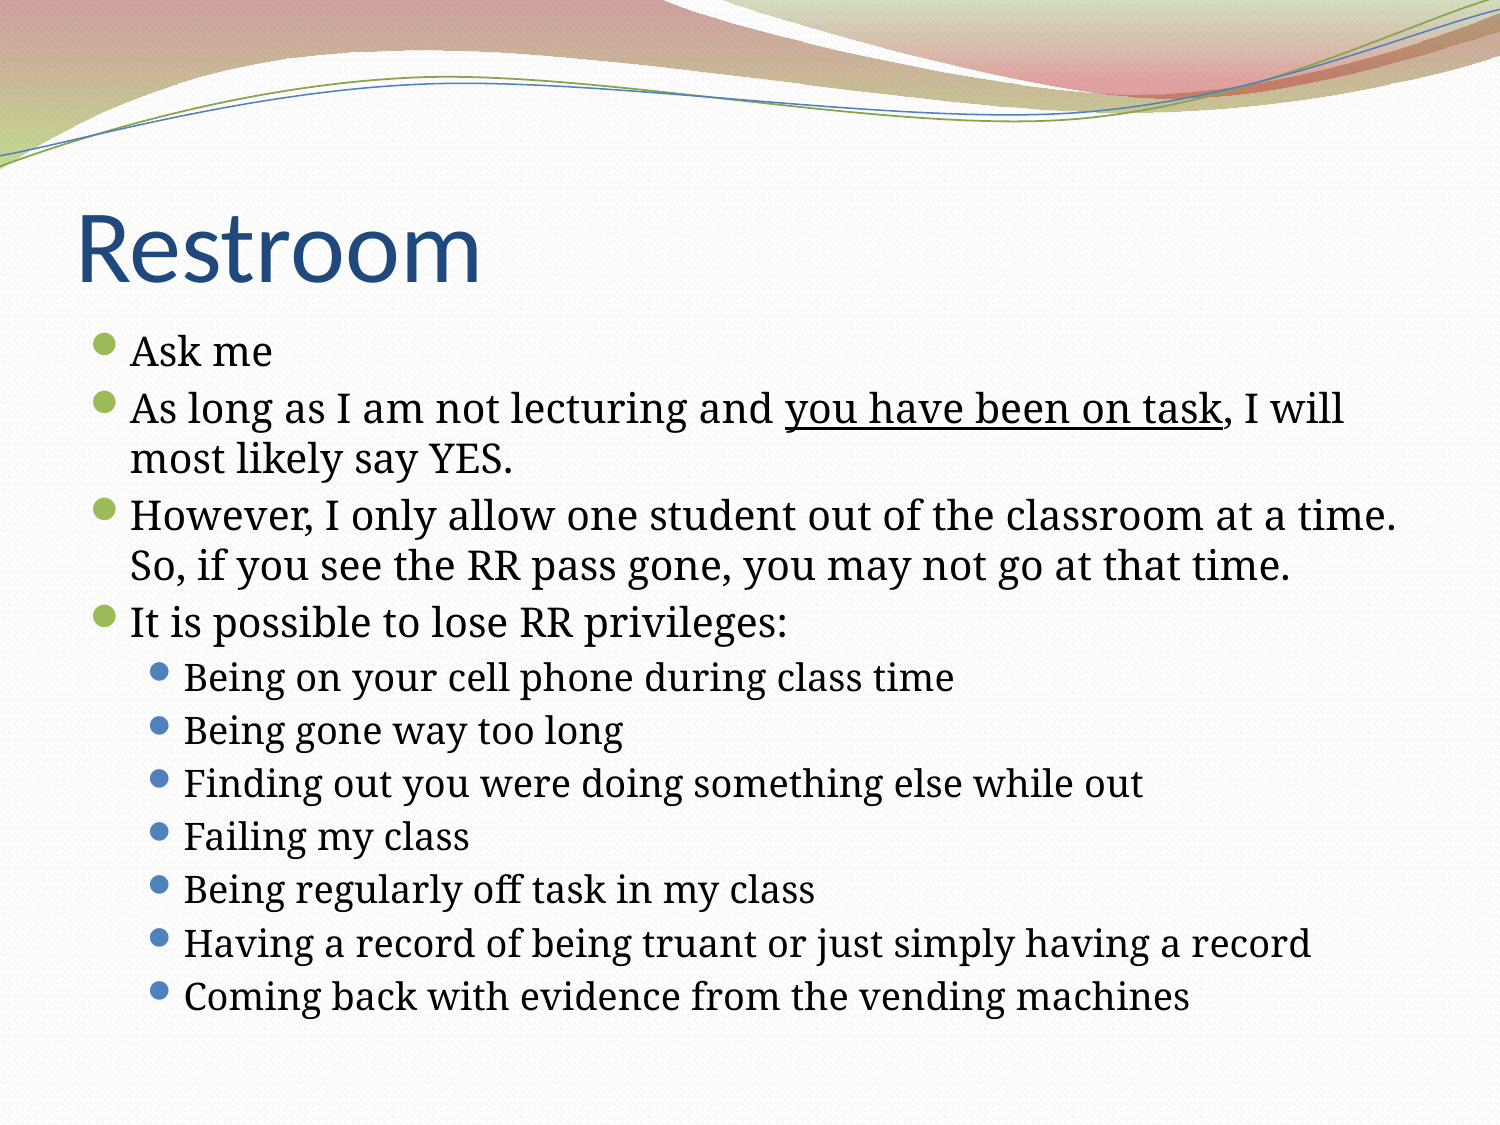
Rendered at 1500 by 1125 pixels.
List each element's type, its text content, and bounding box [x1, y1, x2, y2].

list Ask me As long as I am not lecturing and you have been on task, I will most likely say YES. However, I only allow one student out of the classroom at a time. So, if you see the RR pass gone, you may not go at that time. It is possible to lose RR privileges: Being on your cell phone during class time Being gone way too long Finding out you were doing something else while out Failing my class Being regularly off task in my class Having a record of being truant or just simply having a record Coming back with evidence from the vending machines [75, 317, 1425, 1038]
title Restroom [75, 115, 1425, 303]
